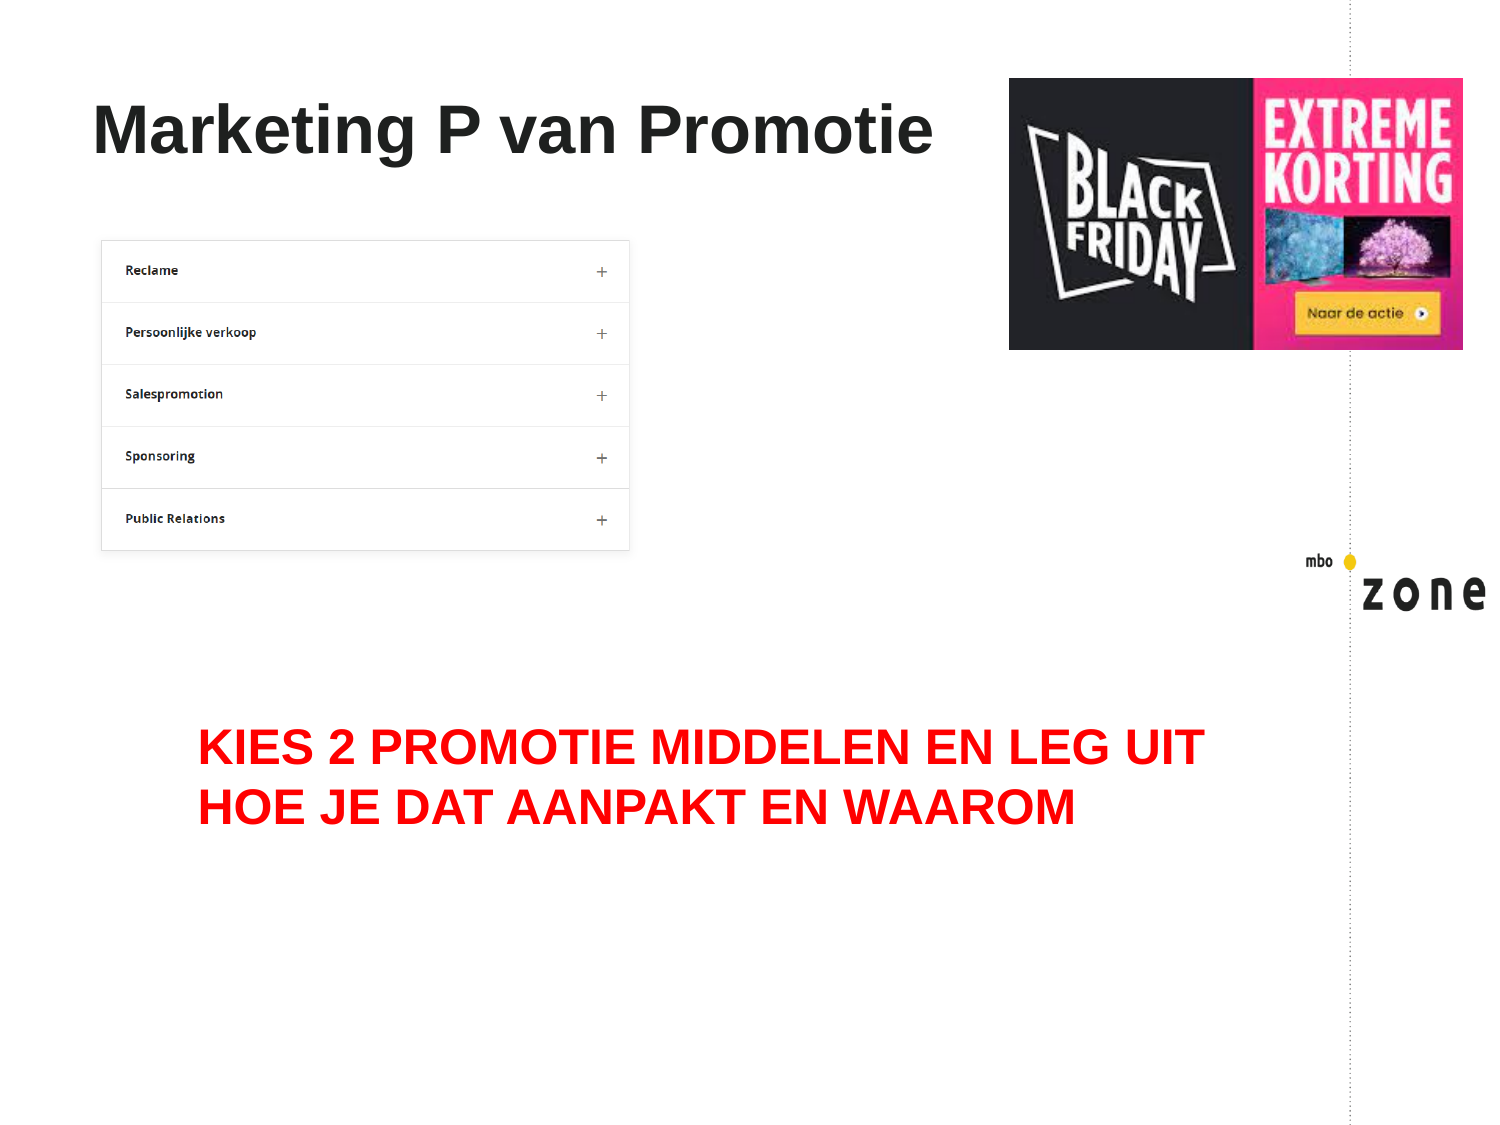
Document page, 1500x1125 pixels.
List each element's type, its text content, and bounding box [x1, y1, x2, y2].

text_box KIES 2 PROMOTIE MIDDELEN EN LEG UIT HOE JE DAT AANPAKT EN WAAROM [183, 706, 1500, 842]
picture [1009, 0, 1500, 706]
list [92, 231, 643, 563]
title Marketing P van Promotie [93, 94, 1009, 272]
picture [1197, 842, 1500, 1125]
